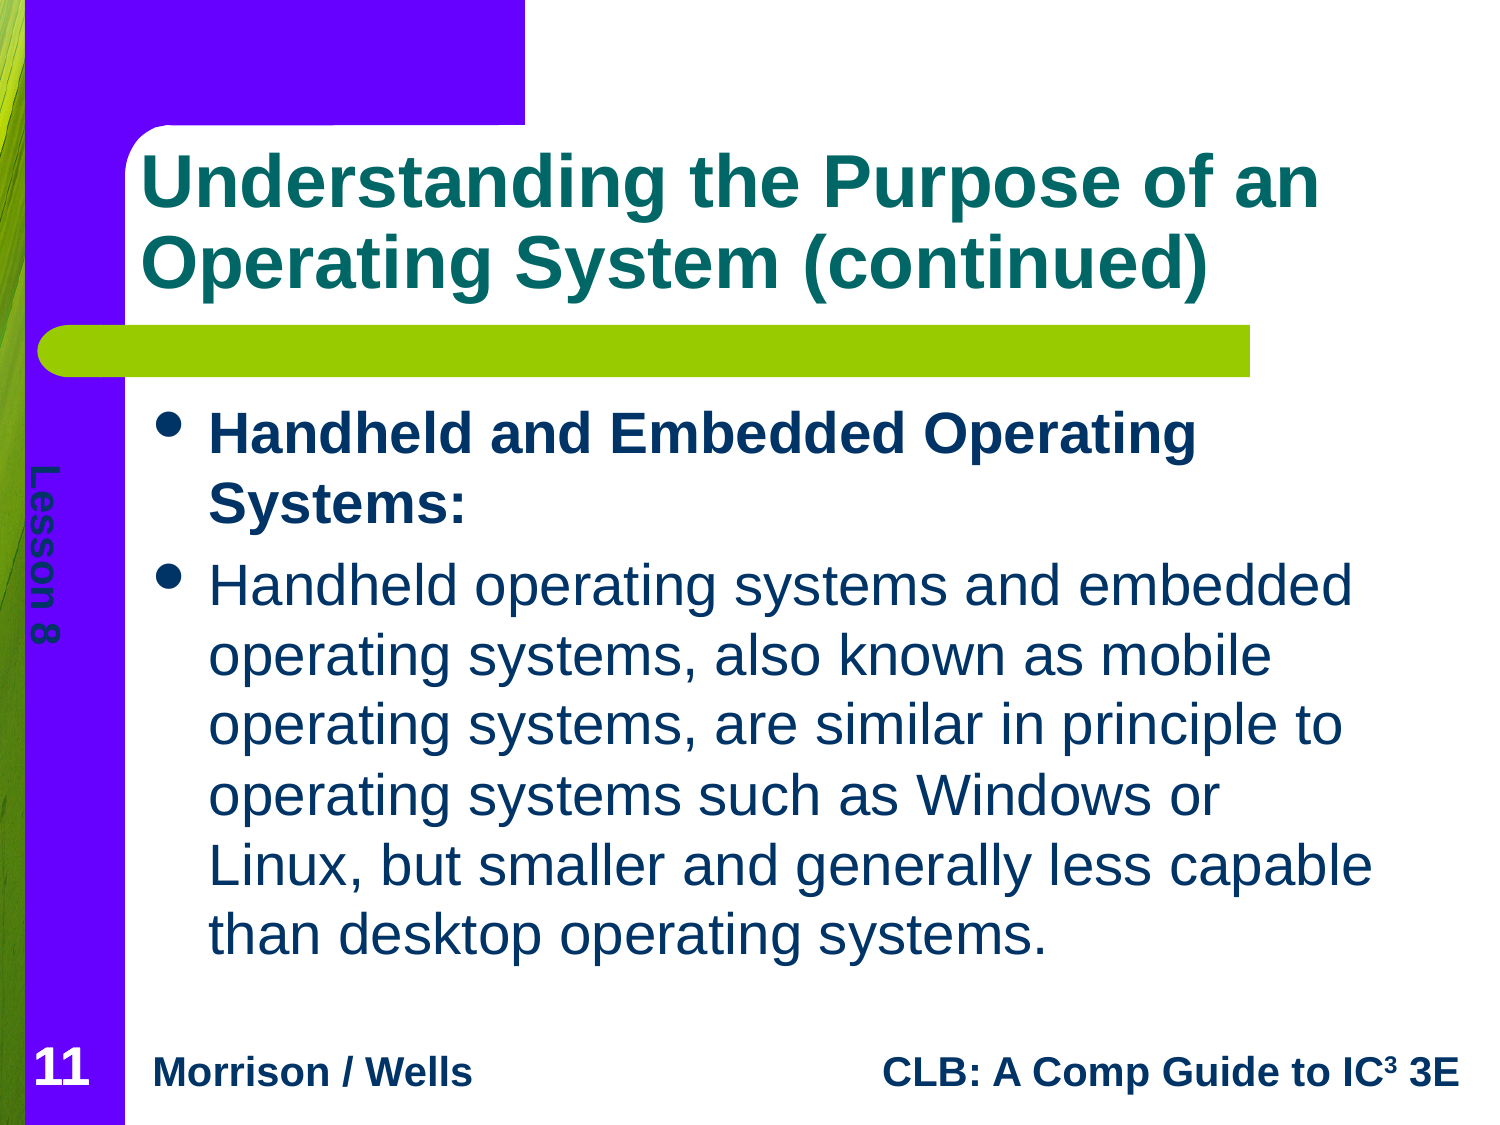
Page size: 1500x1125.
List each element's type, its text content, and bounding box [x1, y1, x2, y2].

text_box 11 [13, 1023, 111, 1105]
title Understanding the Purpose of an Operating System (continued) [124, 124, 1426, 313]
list Handheld and Embedded Operating Systems: Handheld operating systems and embedded operating systems, also known as mobile operating systems, are similar in principle to operating systems such as Windows or Linux, but smaller and generally less capable than desktop operating systems. [137, 387, 1400, 999]
picture [0, 0, 25, 1125]
